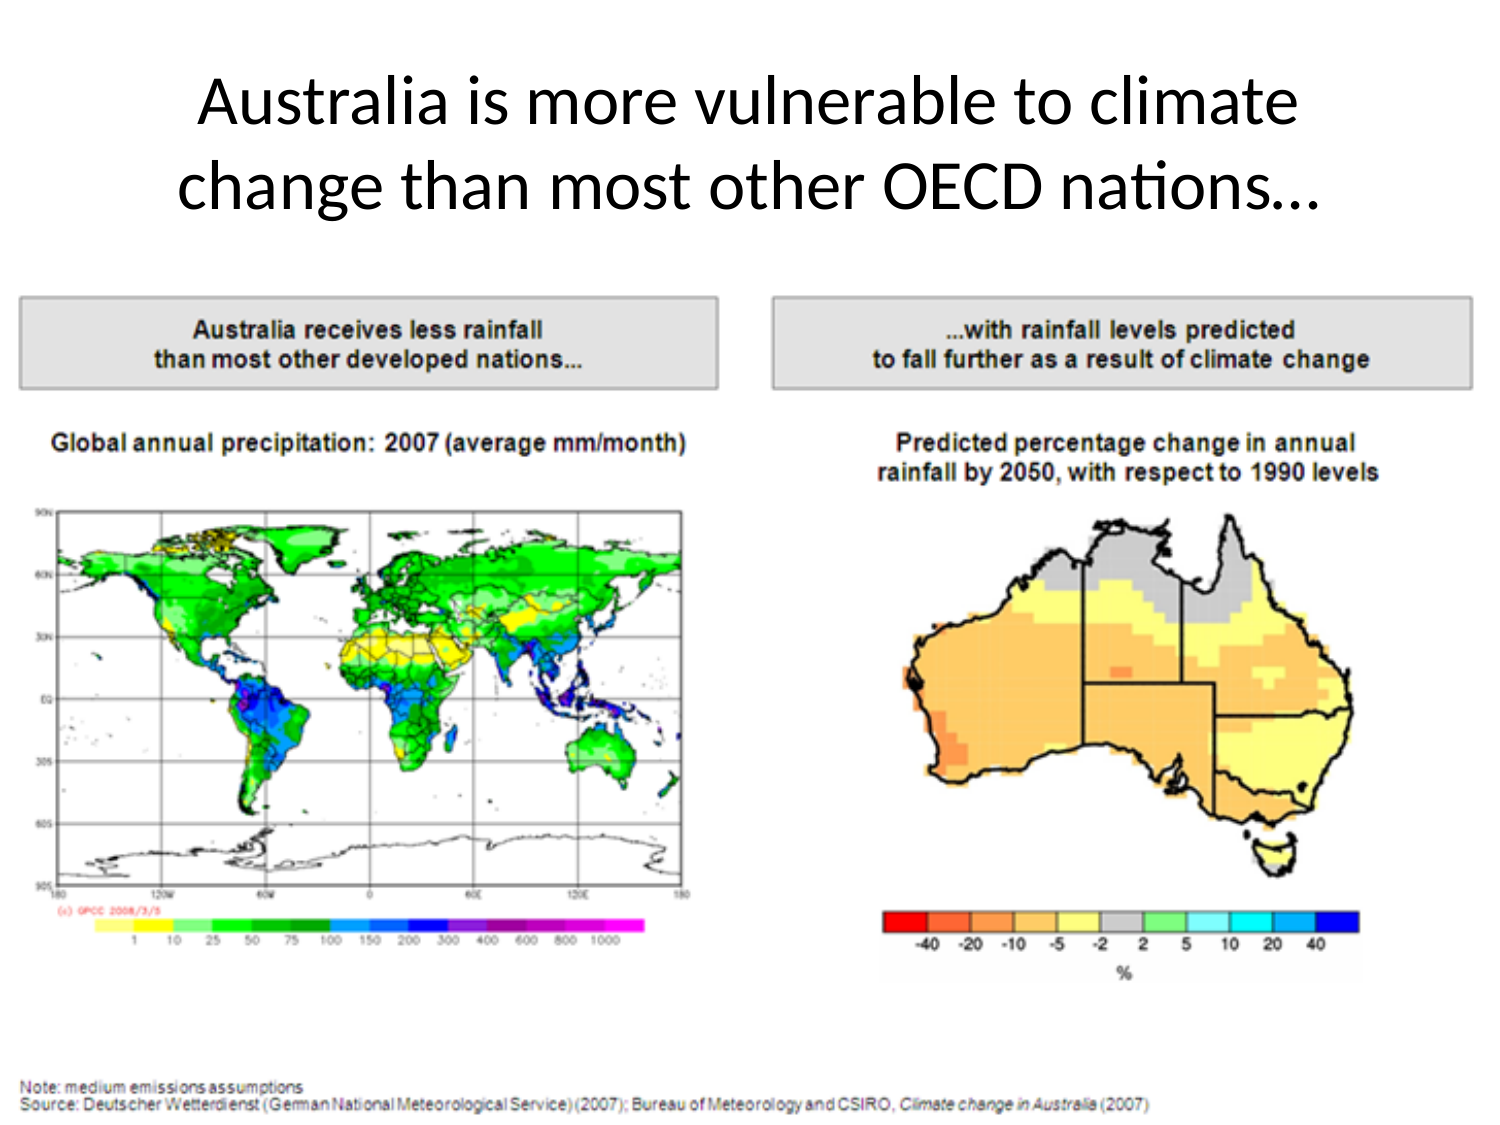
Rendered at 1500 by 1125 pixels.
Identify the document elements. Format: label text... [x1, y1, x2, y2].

title Australia is more vulnerable to climate change than most other OECD nations… [75, 45, 1425, 233]
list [15, 290, 1478, 1122]
